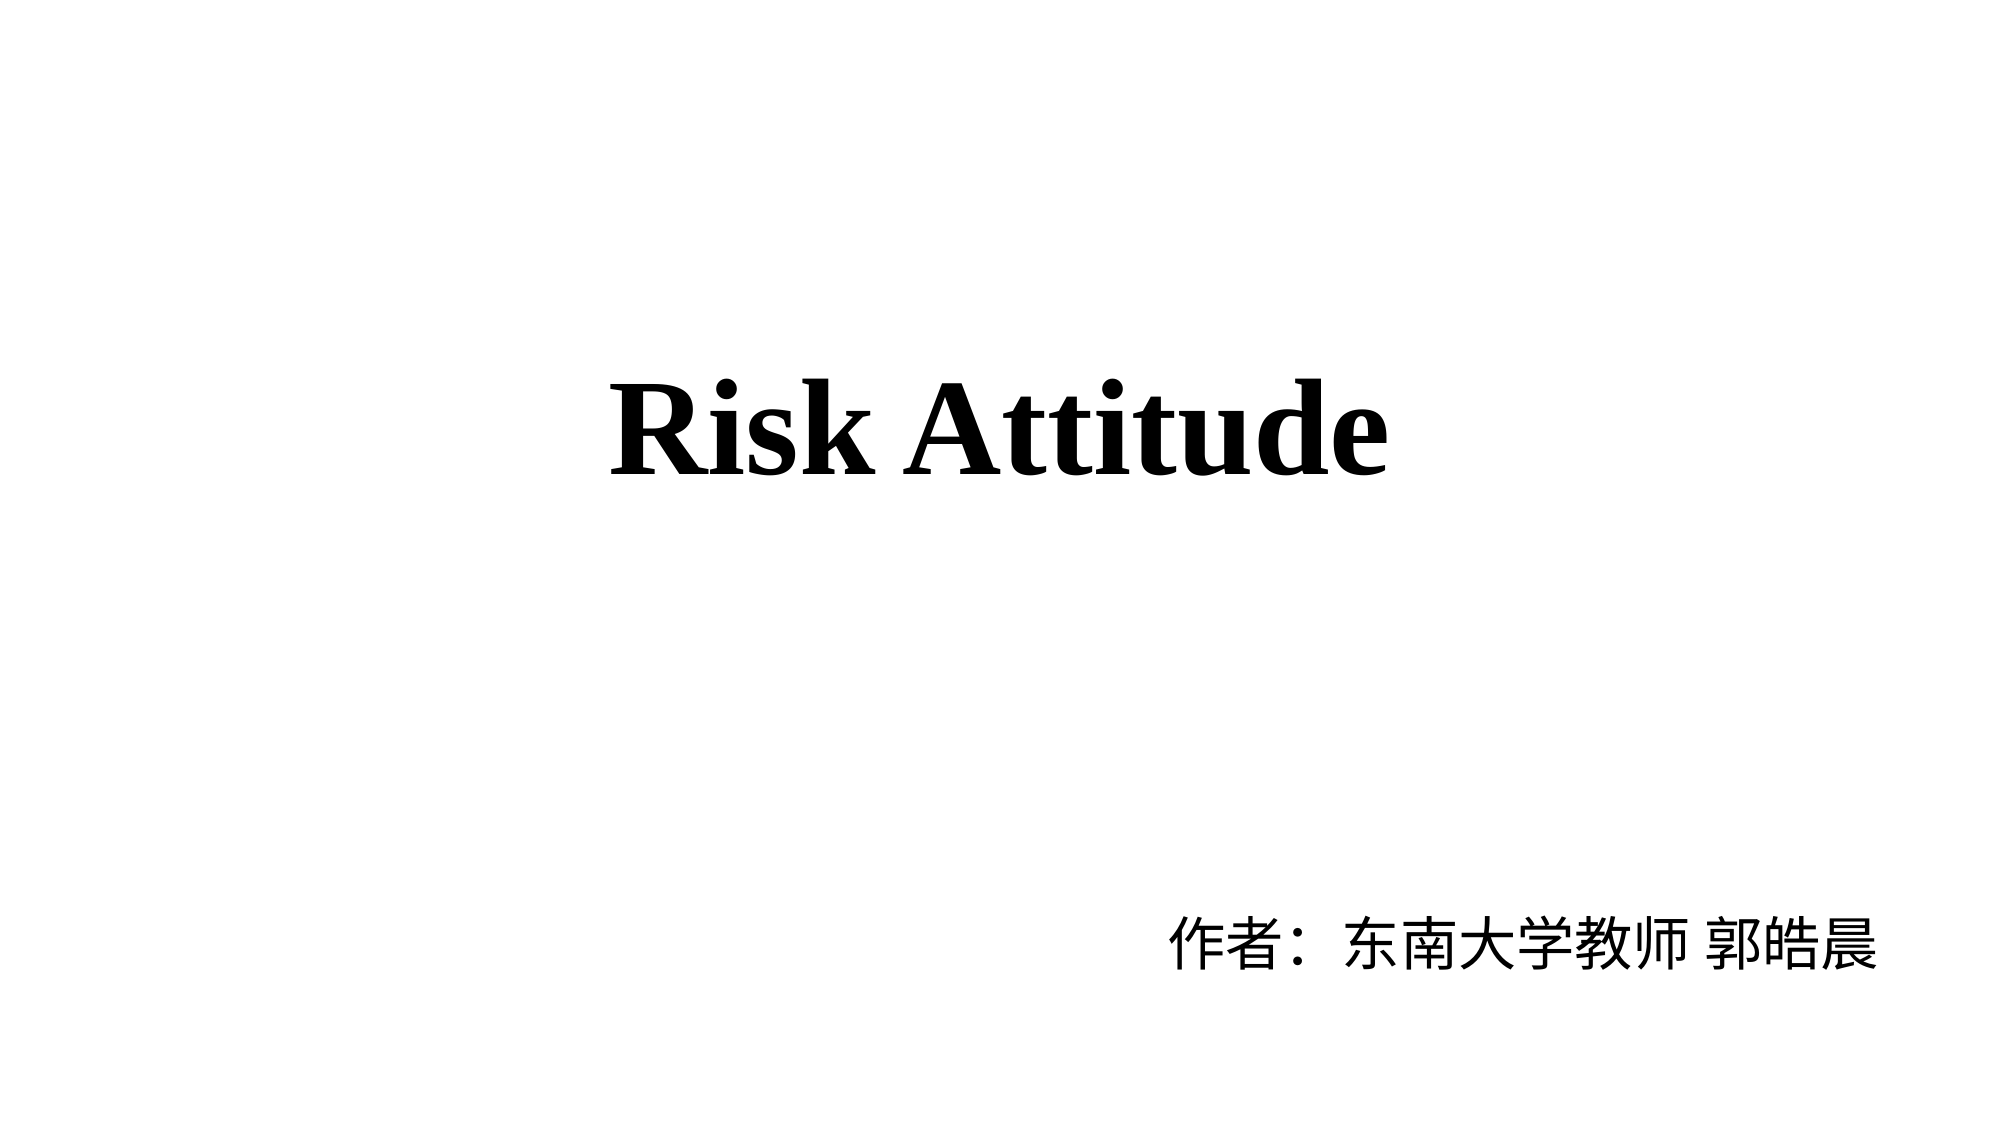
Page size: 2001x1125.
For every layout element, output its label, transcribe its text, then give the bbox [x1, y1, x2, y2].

text_box 作者：东南大学教师 郭皓晨 [1152, 899, 1895, 984]
title Risk Attitude [150, 319, 1850, 512]
